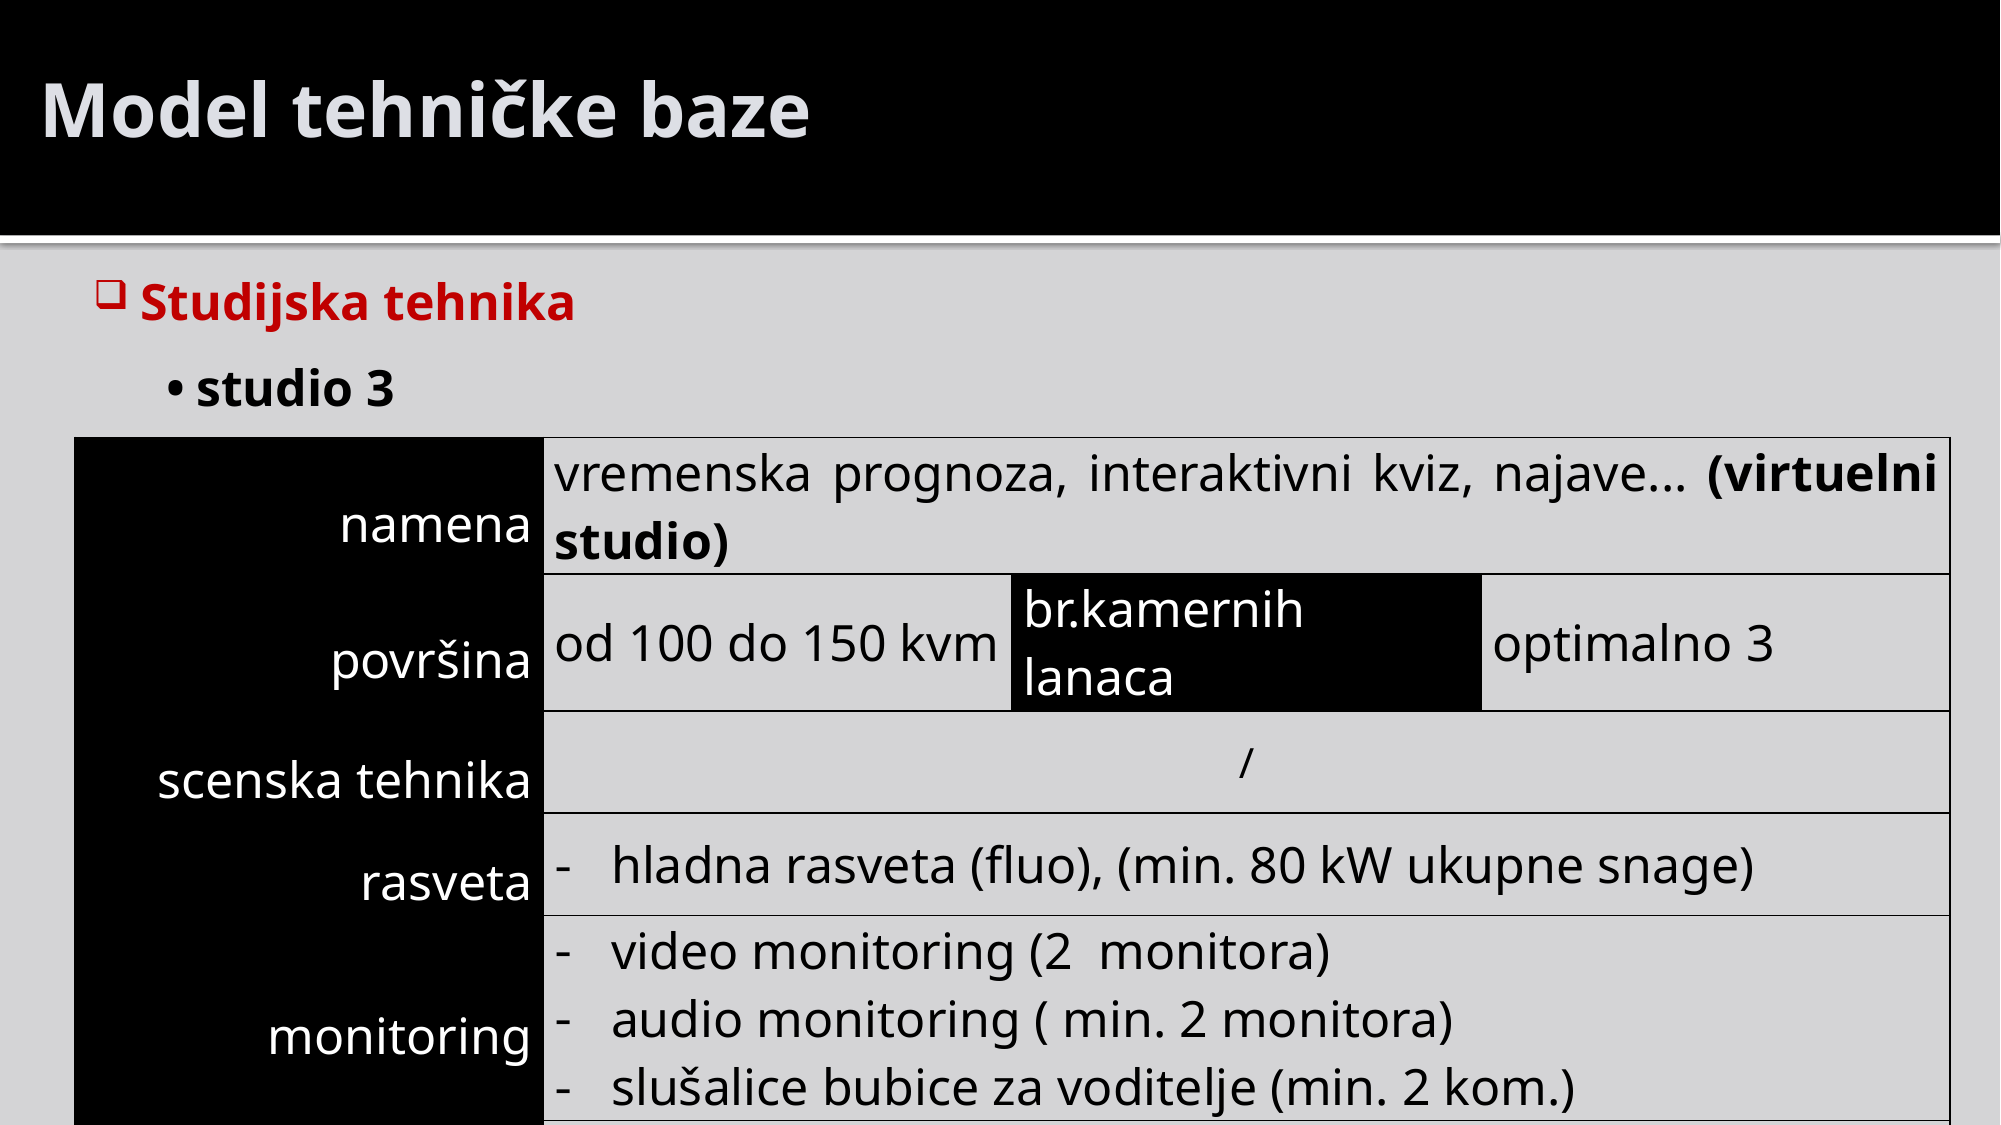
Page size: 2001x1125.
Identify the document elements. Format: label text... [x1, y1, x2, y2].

table_cell br.kamernih lanaca [1013, 575, 1480, 710]
table_header vremenska prognoza, interaktivni kviz, najave... (virtuelni studio) [544, 438, 1949, 573]
table_cell / [544, 712, 1949, 812]
table_cell optimalno 3 [1482, 575, 1949, 710]
table_cell od 100 do 150 kvm [544, 575, 1011, 710]
table_cell scenska tehnika [76, 712, 543, 812]
text_box Model tehničke baze [24, 62, 1663, 200]
table_cell površina [76, 575, 543, 710]
table_cell rasveta [76, 814, 543, 915]
list Studijska tehnika • studio 3 [24, 237, 1975, 1125]
table_cell mikrofoni [76, 1121, 543, 1125]
table_cell monitoring [76, 916, 543, 1120]
table_cell video monitoring (2 monitora) audio monitoring ( min. 2 monitora) slušalice bubice za voditelje (min. 2 kom.) [544, 916, 1949, 1120]
table_cell mikroporti (bežični mikrofoni – bubice, min. 2 kompleta) mikroporti (bežični mikrofoni – ručni, min. 2 kom.) [544, 1121, 1949, 1125]
table_cell hladna rasveta (fluo), (min. 80 kW ukupne snage) [544, 814, 1949, 915]
table_header namena [76, 438, 543, 573]
